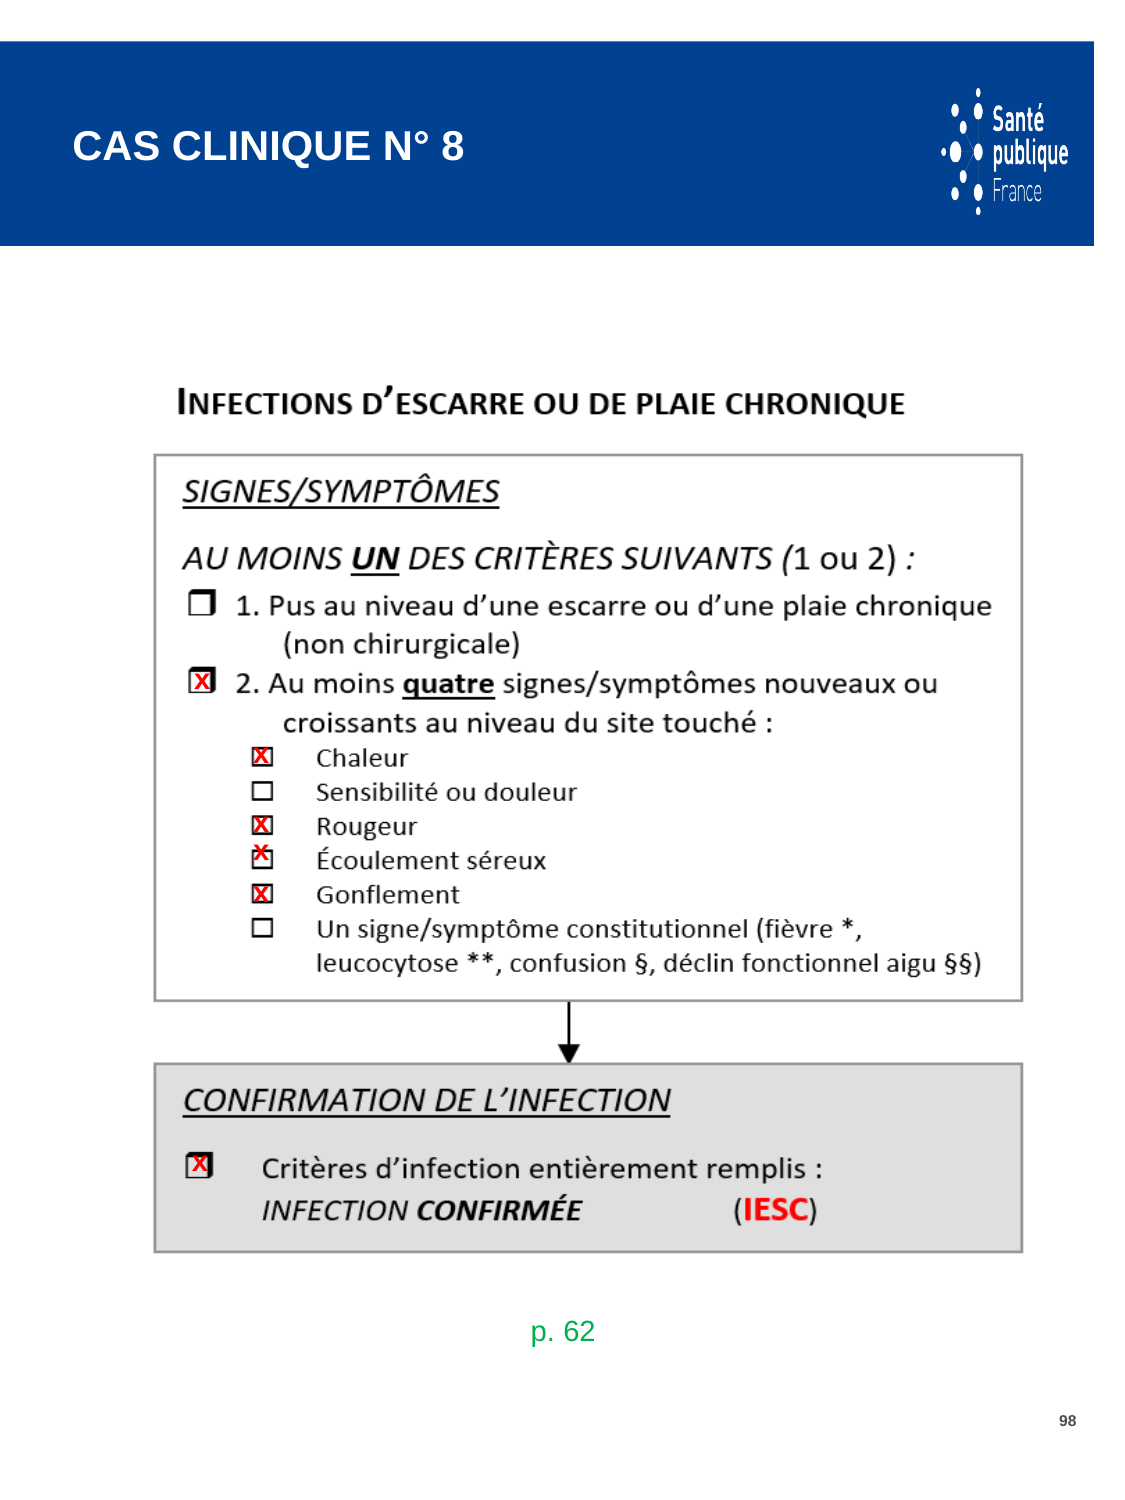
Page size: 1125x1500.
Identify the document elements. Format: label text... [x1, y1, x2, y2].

title Cas clinique N° 8 [66, 41, 908, 246]
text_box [136, 371, 1047, 1365]
picture [941, 88, 1068, 215]
